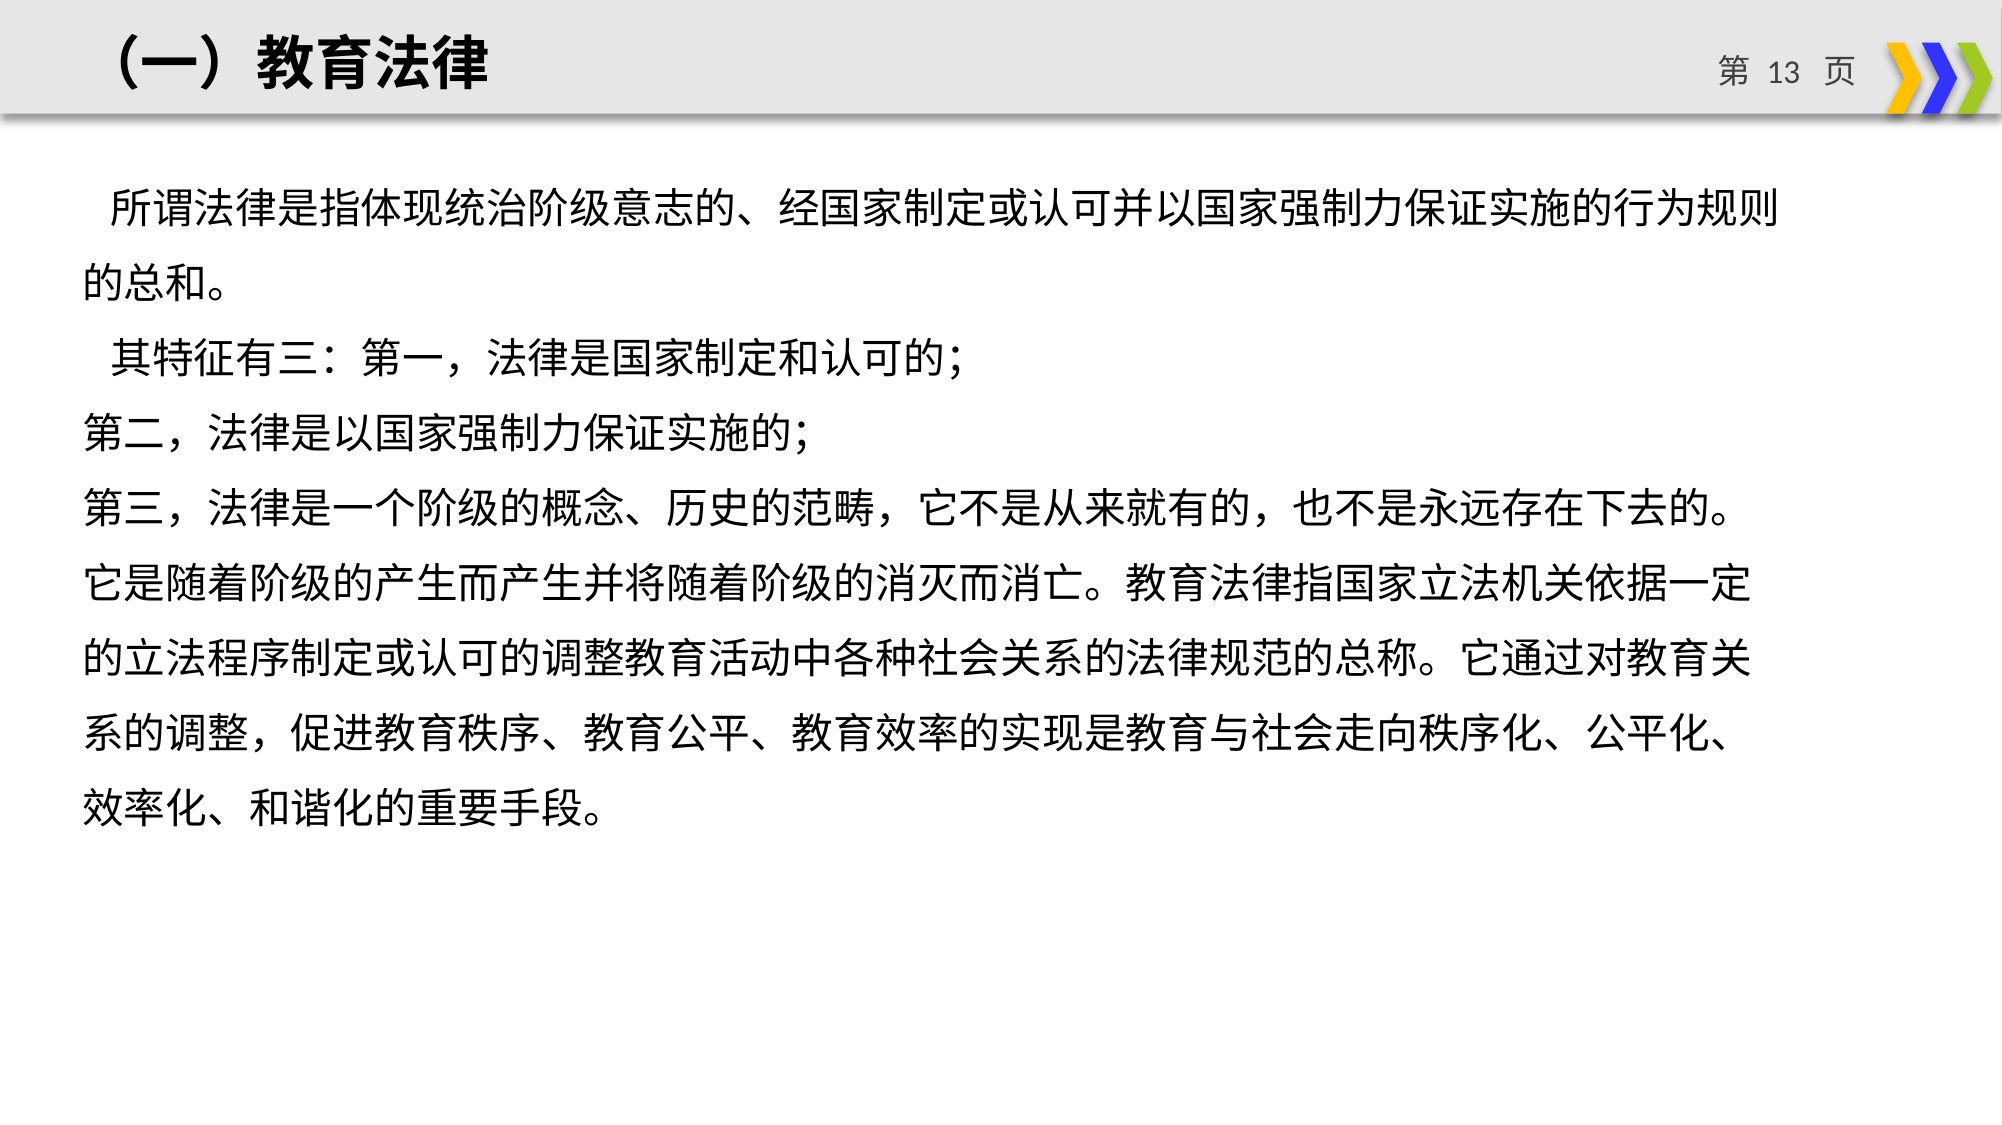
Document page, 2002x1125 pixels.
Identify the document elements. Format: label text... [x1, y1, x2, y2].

text_box （一）教育法律 [67, 19, 1008, 104]
text_box 所谓法律是指体现统治阶级意志的、经国家制定或认可并以国家强制力保证实施的行为规则的总和。 其特征有三：第一，法律是国家制定和认可的； 第二，法律是以国家强制力保证实施的； 第三，法律是一个阶级的概念、历史的范畴，它不是从来就有的，也不是永远存在下去的。它是随着阶级的产生而产生并将随着阶级的消灭而消亡。教育法律指国家立法机关依据一定的立法程序制定或认可的调整教育活动中各种社会关系的法律规范的总称。它通过对教育关系的调整，促进教育秩序、教育公平、教育效率的实现是教育与社会走向秩序化、公平化、效率化、和谐化的重要手段。 [67, 148, 1803, 839]
